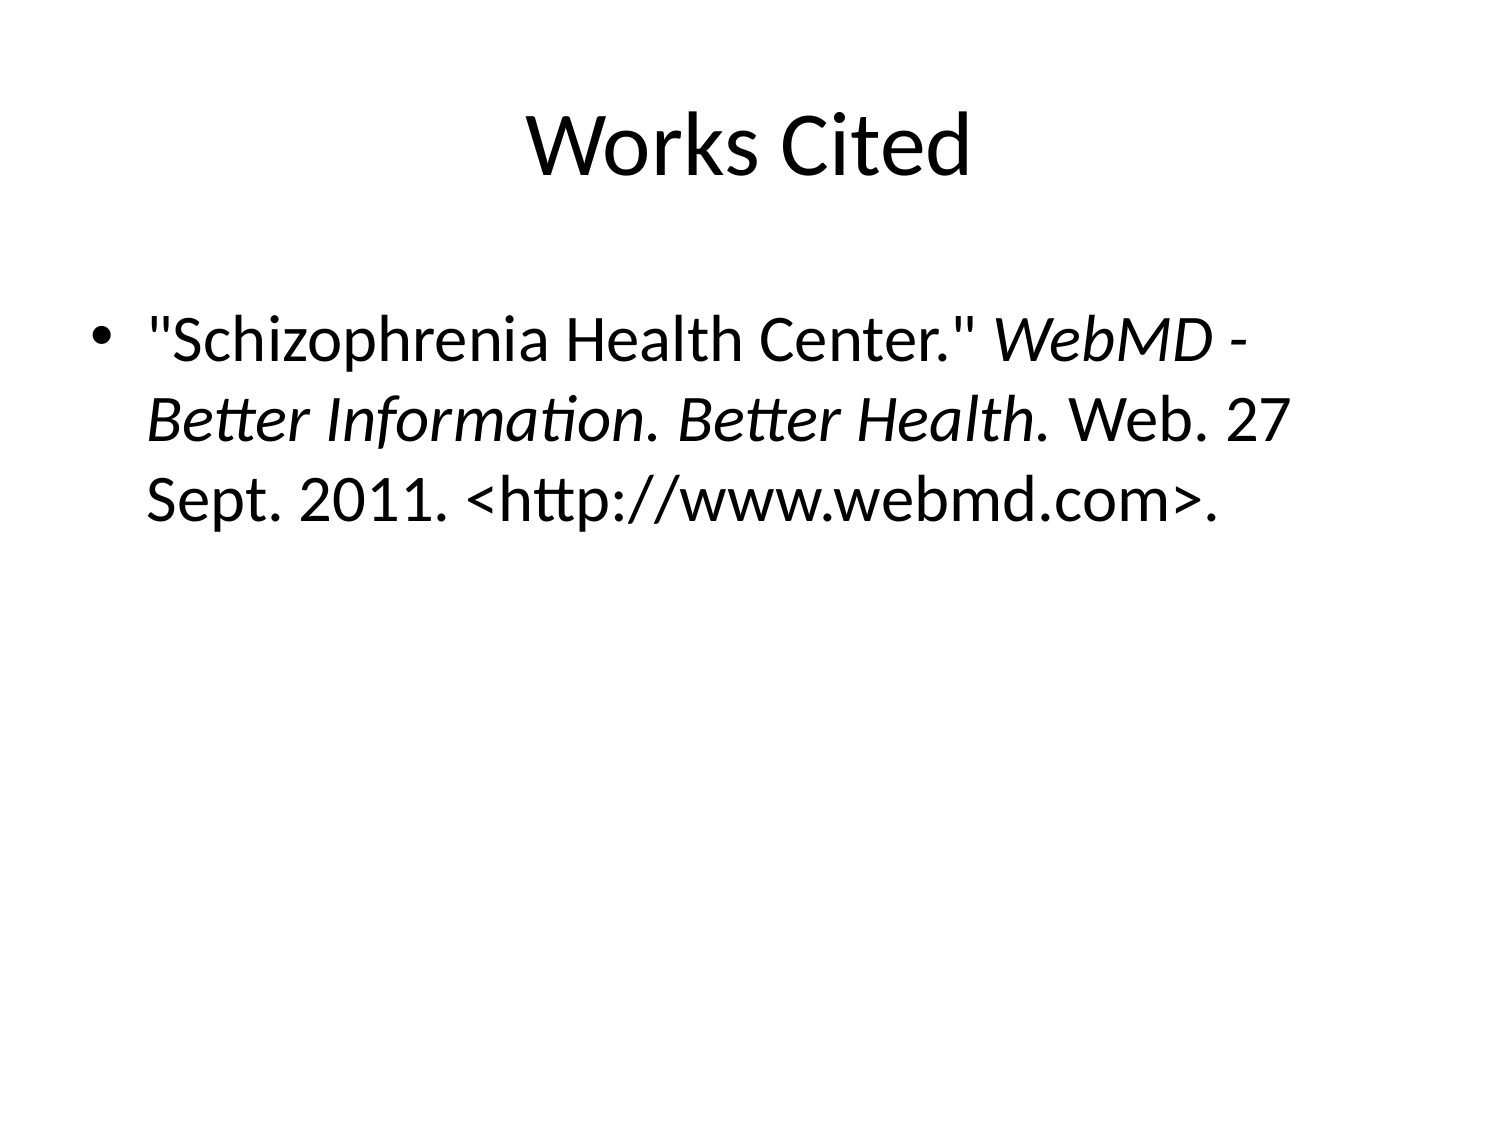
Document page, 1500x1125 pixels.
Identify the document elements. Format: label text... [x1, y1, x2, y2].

title Works Cited [75, 45, 1425, 193]
list "Schizophrenia Health Center." WebMD - Better Information. Better Health. Web. 27 Sept. 2011. <http://www.webmd.com>. [75, 193, 1425, 785]
